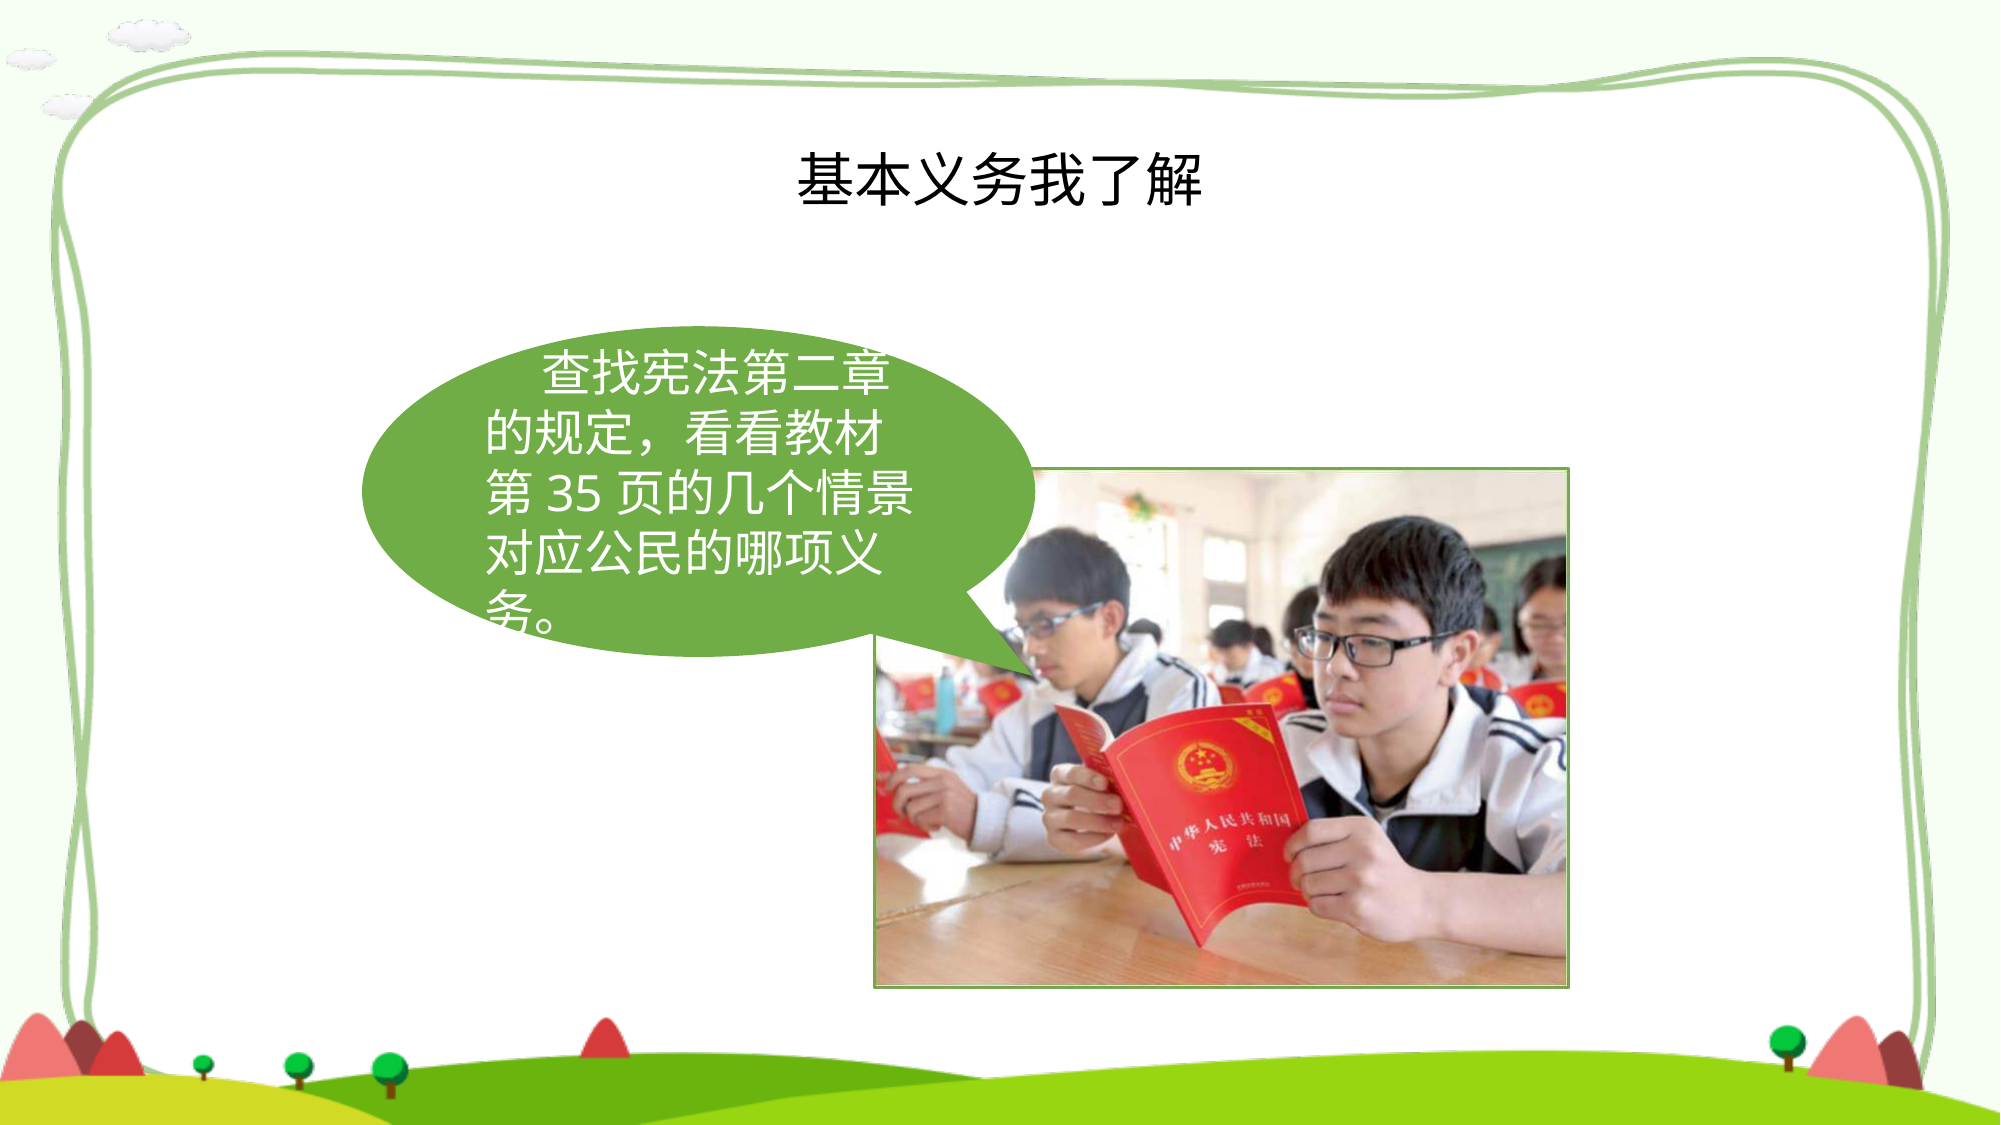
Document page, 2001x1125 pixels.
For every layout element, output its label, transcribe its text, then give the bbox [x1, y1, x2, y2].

text_box 查找宪法第二章的规定，看看教材第35页的几个情景对应公民的哪项义务。 [362, 326, 1032, 657]
text_box 基本义务我了解 [781, 135, 1219, 221]
picture [0, 0, 2000, 1125]
